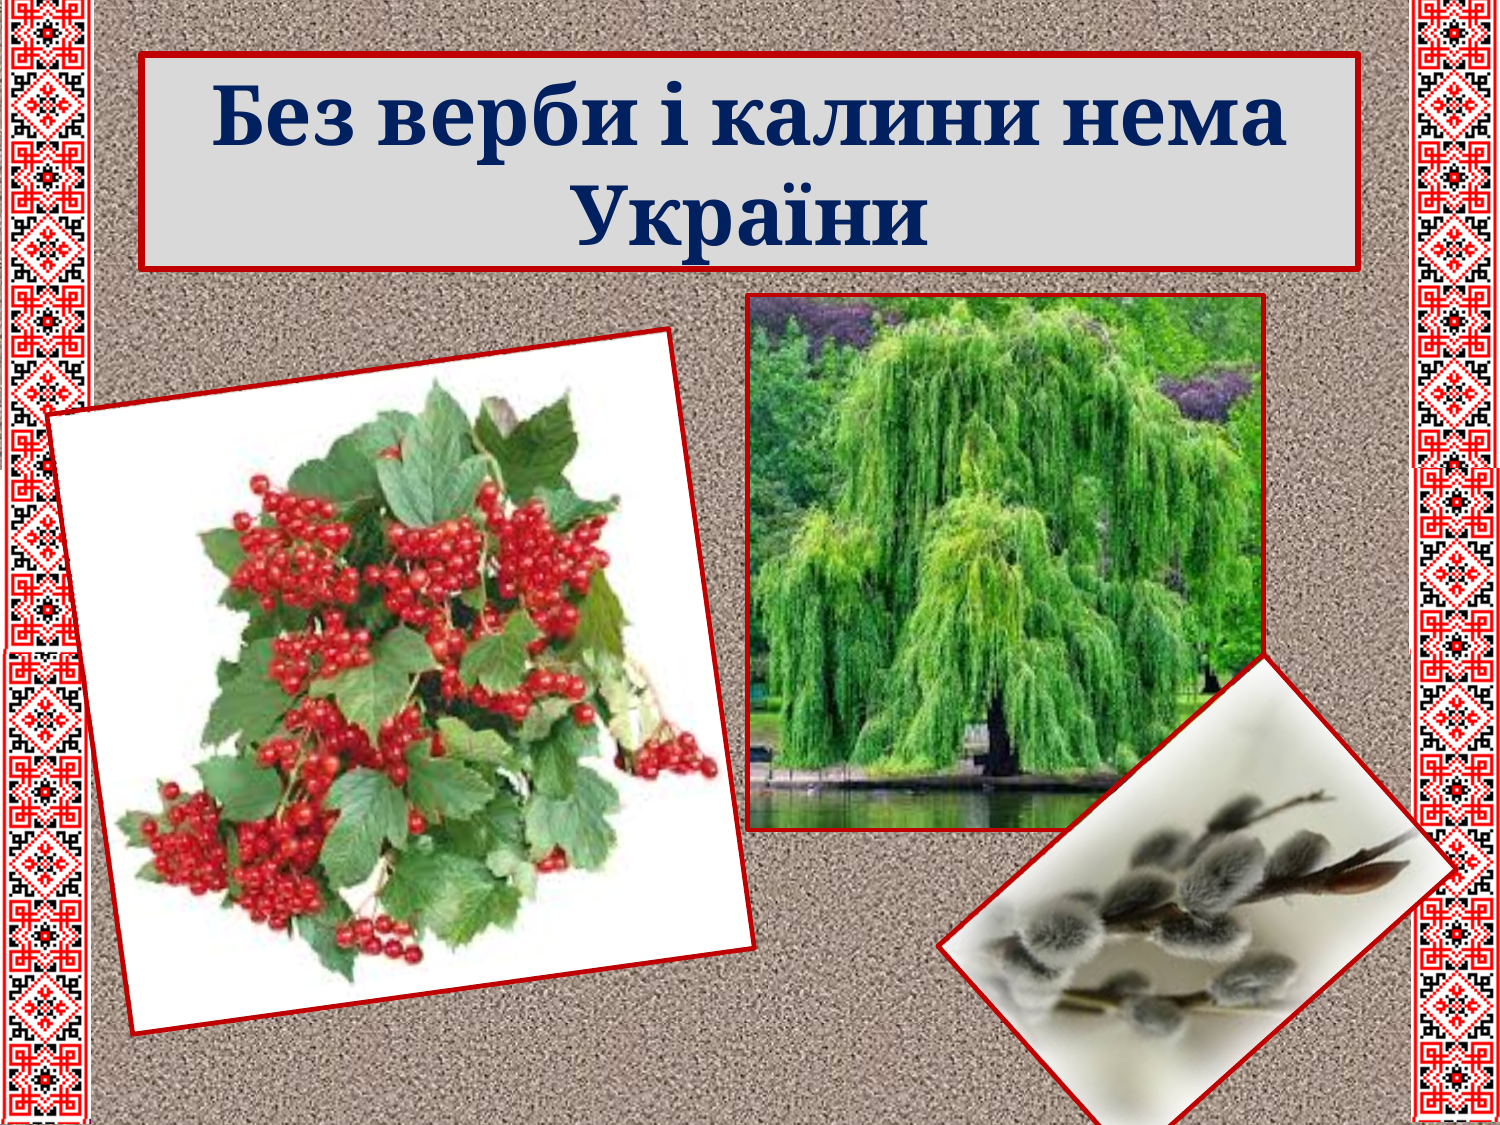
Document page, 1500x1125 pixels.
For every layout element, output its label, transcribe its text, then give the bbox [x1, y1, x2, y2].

picture [0, 0, 1500, 1125]
text_box Без верби і калини нема України [141, 54, 1359, 270]
